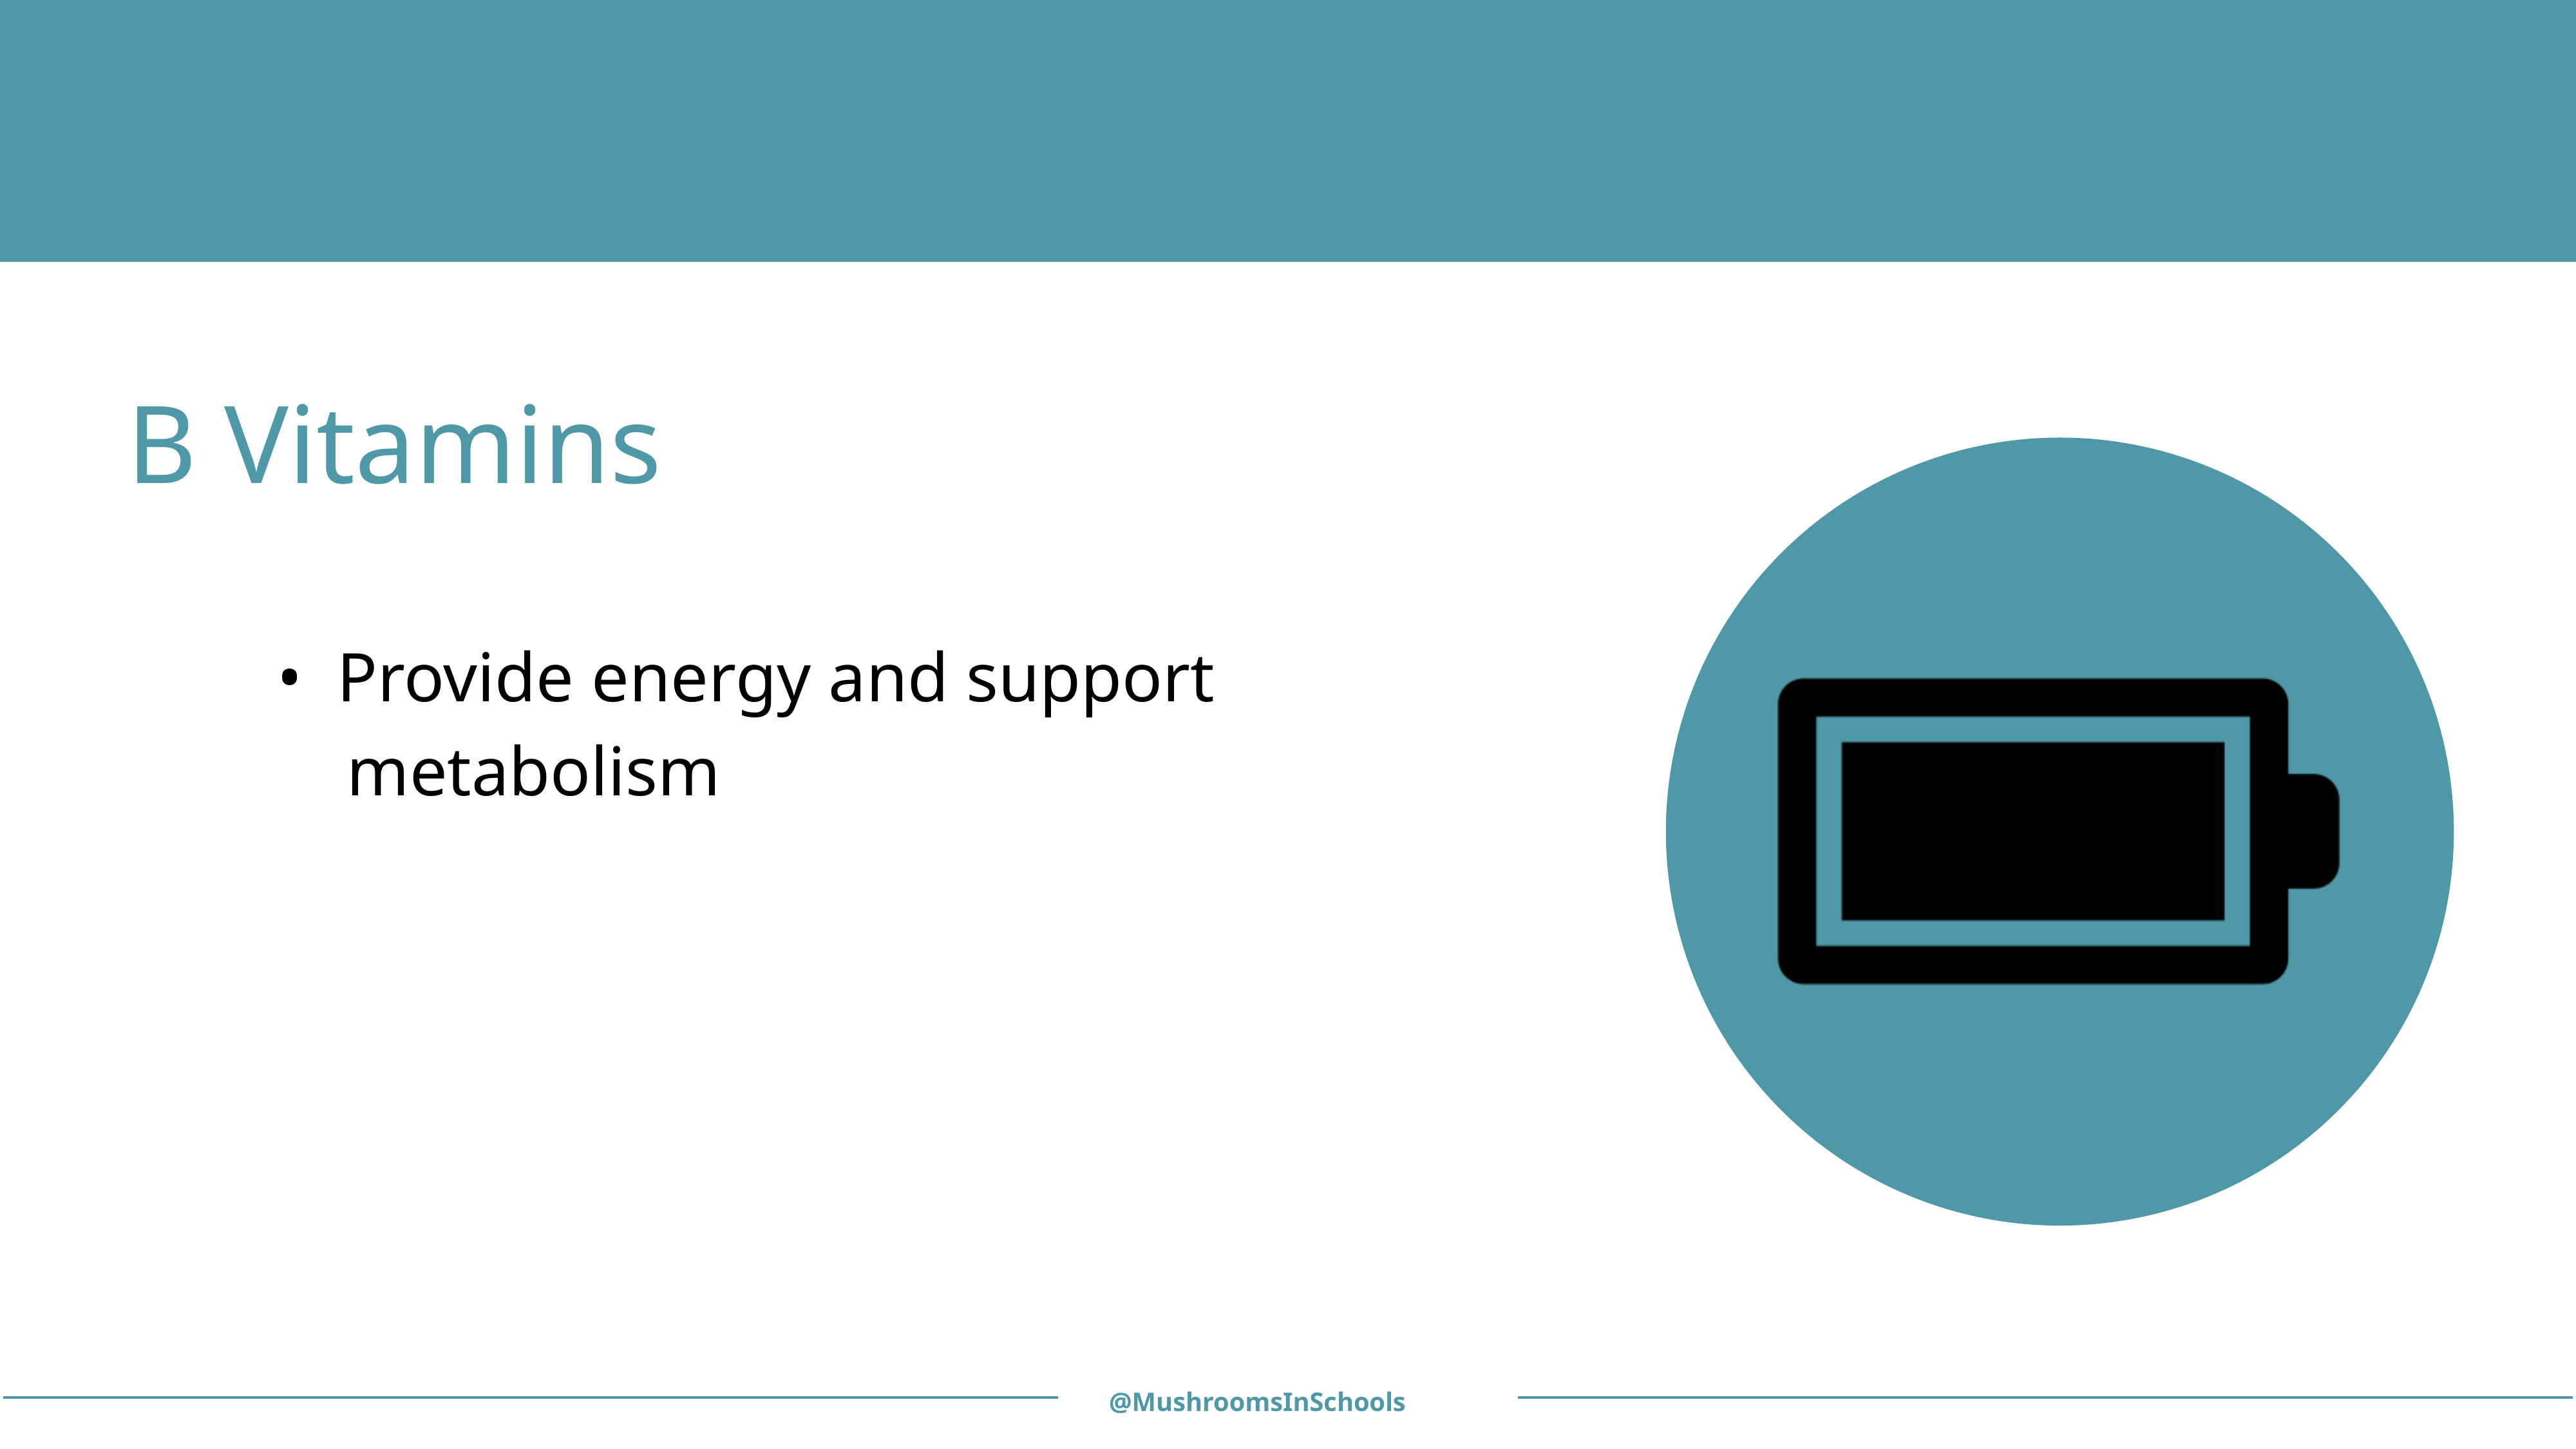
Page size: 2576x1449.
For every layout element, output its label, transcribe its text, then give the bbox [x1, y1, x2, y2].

text_box [1665, 584, 1753, 1079]
text_box [1811, 437, 2309, 526]
text_box • Provide energy and support metabolism [272, 616, 1573, 815]
text_box B Vitamins [121, 370, 672, 510]
picture [1753, 526, 2367, 1137]
text_box @MushroomsInSchools [1103, 1359, 1473, 1423]
text_box [1811, 1137, 2309, 1226]
text_box [0, 0, 2576, 262]
text_box [2367, 584, 2454, 1079]
